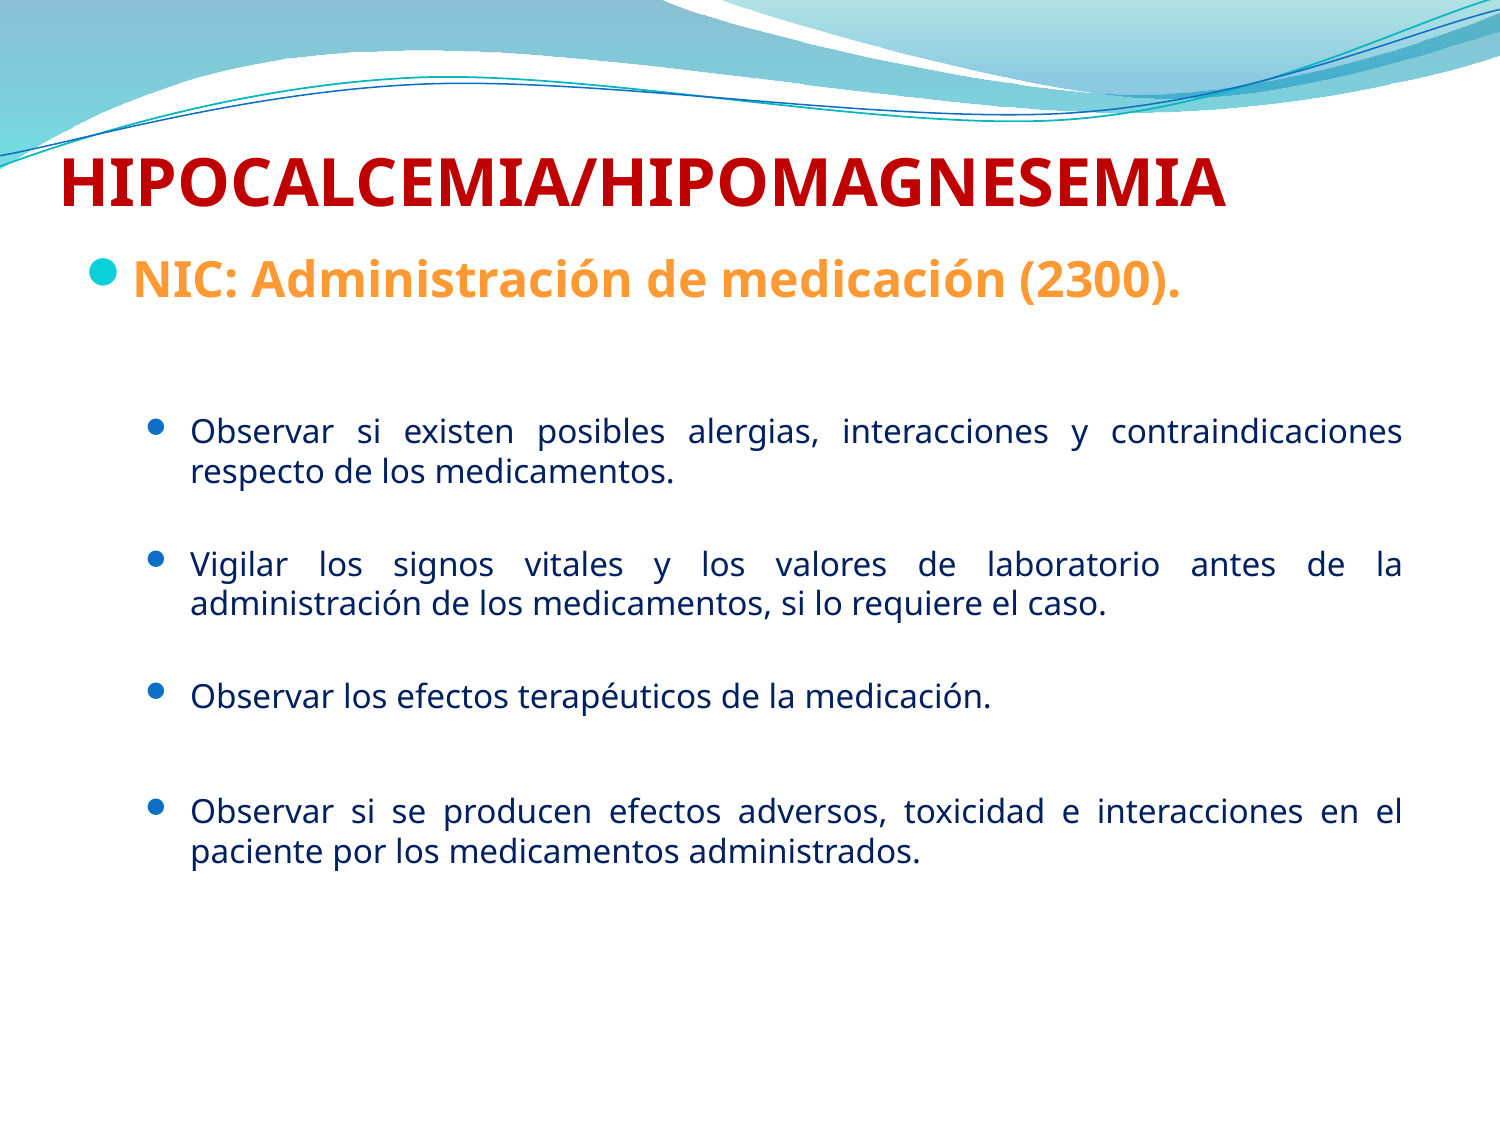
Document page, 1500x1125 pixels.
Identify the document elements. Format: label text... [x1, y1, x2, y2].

list NIC: Administración de medicación (2300). Observar si existen posibles alergias, interacciones y contraindicaciones respecto de los medicamentos. Vigilar los signos vitales y los valores de laboratorio antes de la administración de los medicamentos, si lo requiere el caso. Observar los efectos terapéuticos de la medicación. Observar si se producen efectos adversos, toxicidad e interacciones en el paciente por los medicamentos administrados. [70, 234, 1421, 1125]
title HIPOCALCEMIA/HIPOMAGNESEMIA [58, 58, 1426, 221]
